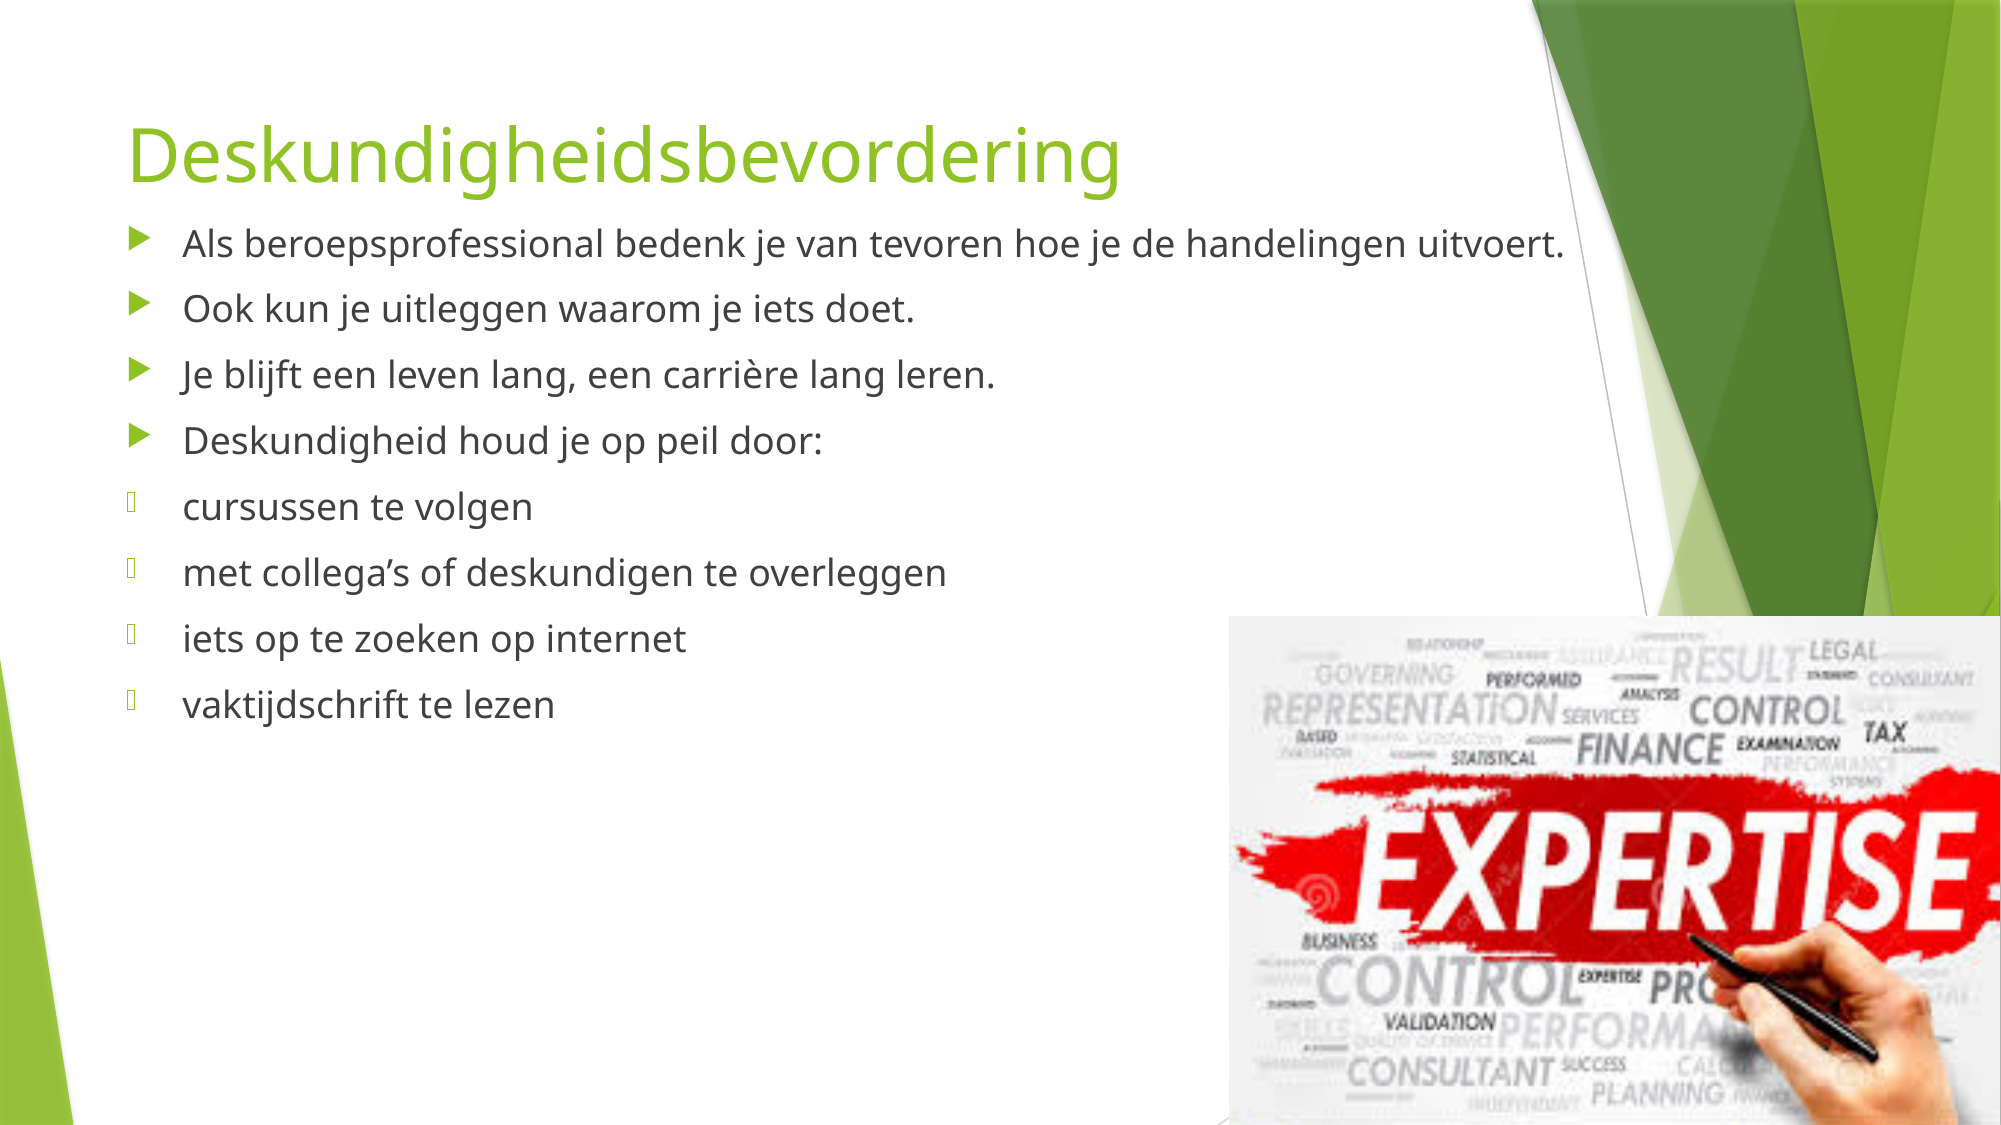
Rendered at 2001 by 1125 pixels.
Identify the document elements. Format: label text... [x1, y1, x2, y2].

picture [1228, 615, 2000, 1125]
title Deskundigheidsbevordering [111, 99, 1522, 212]
list Als beroepsprofessional bedenk je van tevoren hoe je de handelingen uitvoert. Ook kun je uitleggen waarom je iets doet. Je blijft een leven lang, een carrière lang leren. Deskundigheid houd je op peil door: cursussen te volgen met collega’s of deskundigen te overleggen iets op te zoeken op internet vaktijdschrift te lezen [111, 212, 1728, 849]
